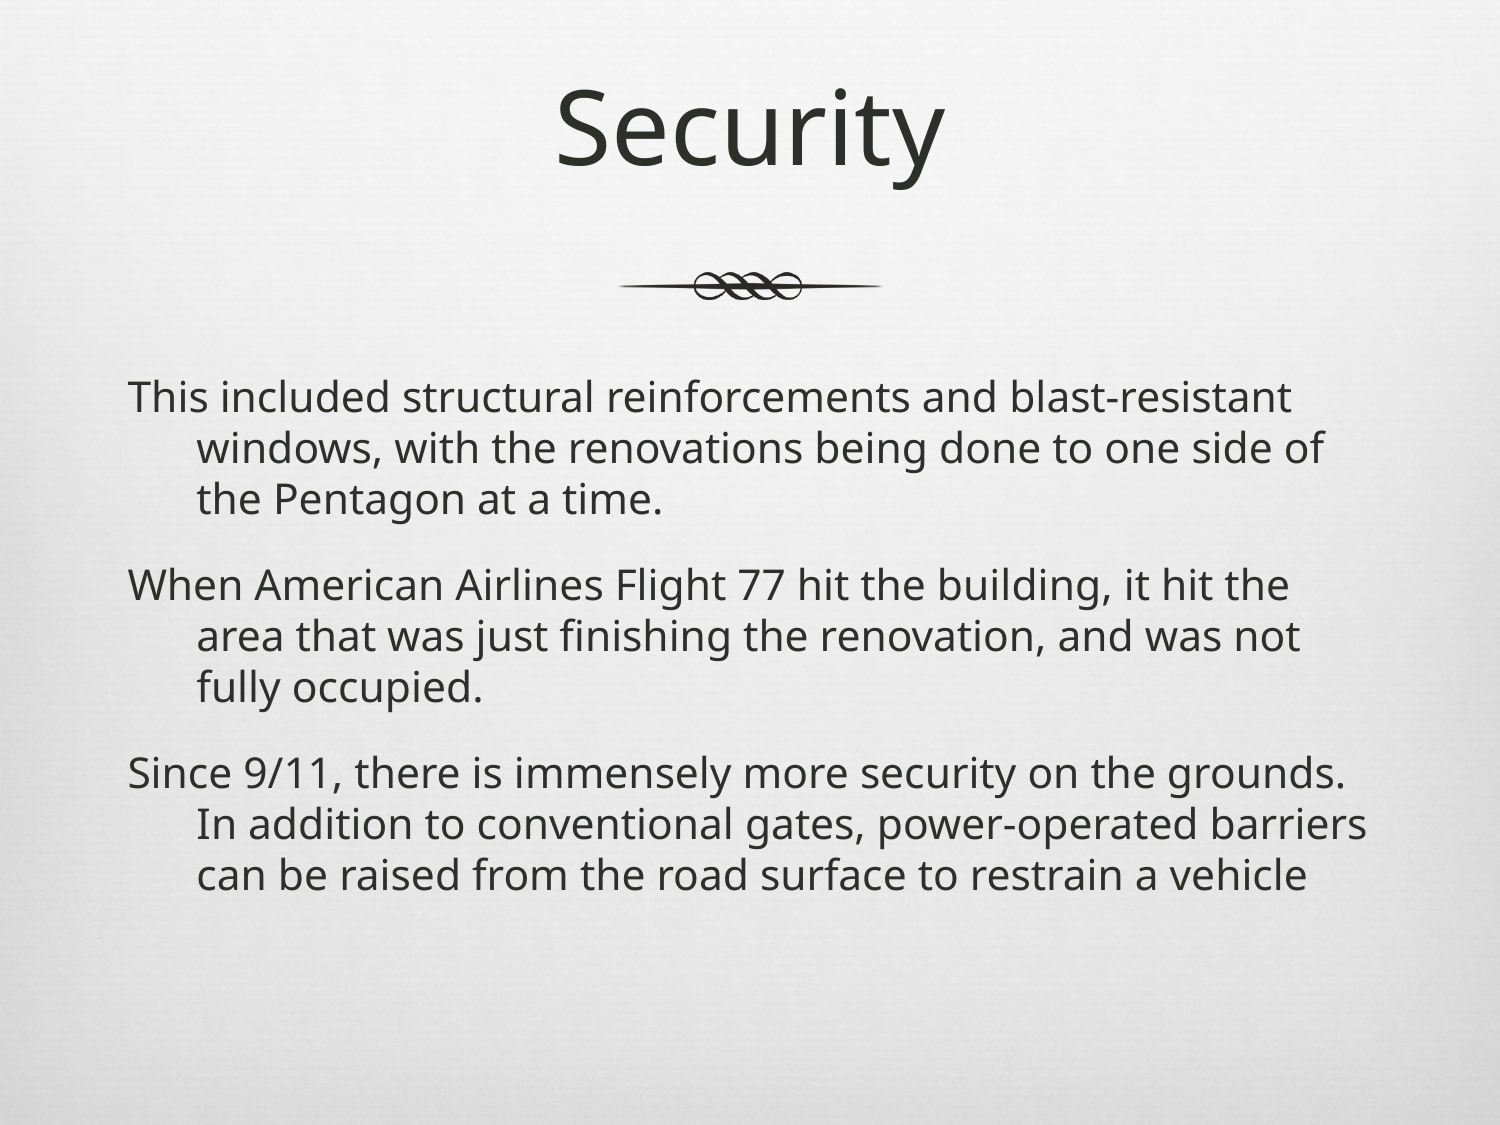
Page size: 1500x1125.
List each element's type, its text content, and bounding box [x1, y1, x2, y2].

picture [615, 272, 885, 300]
title Security [112, 11, 1388, 236]
list This included structural reinforcements and blast-resistant windows, with the renovations being done to one side of the Pentagon at a time. When American Airlines Flight 77 hit the building, it hit the area that was just finishing the renovation, and was not fully occupied. Since 9/11, there is immensely more security on the grounds. In addition to conventional gates, power-operated barriers can be raised from the road surface to restrain a vehicle [112, 362, 1388, 963]
